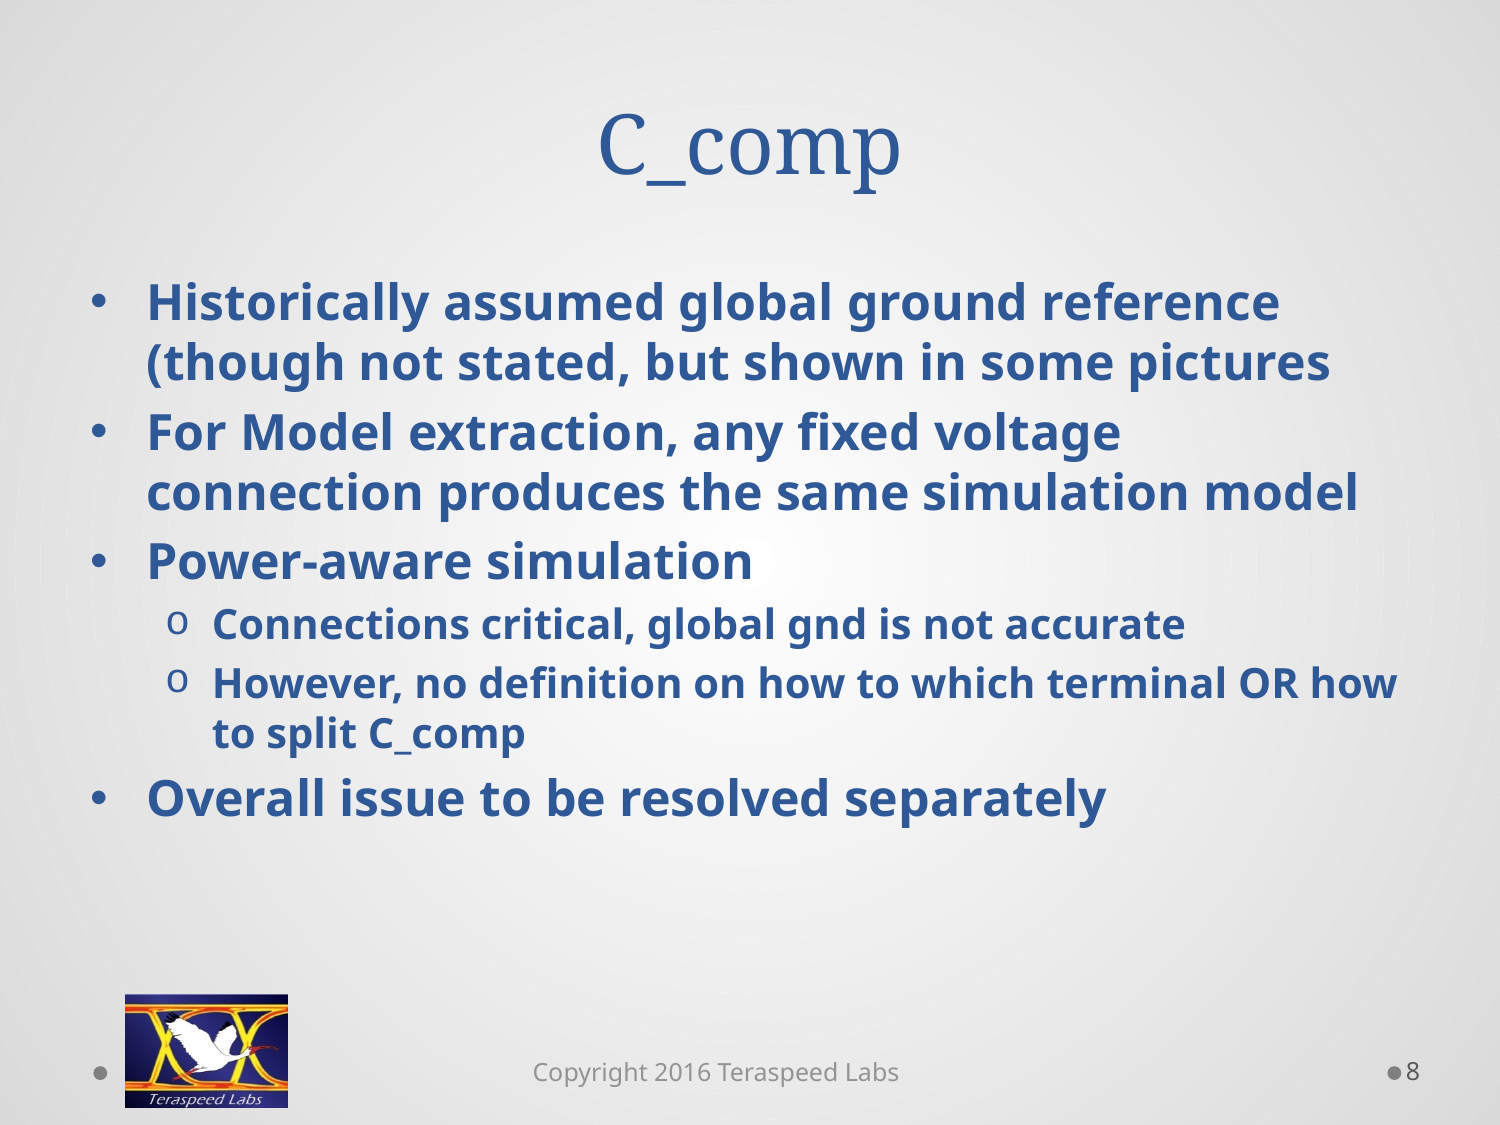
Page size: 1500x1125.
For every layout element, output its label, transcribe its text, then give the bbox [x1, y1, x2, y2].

picture [125, 1005, 288, 1108]
footer Copyright 2016 Teraspeed Labs [525, 1043, 993, 1103]
list Historically assumed global ground reference (though not stated, but shown in some pictures For Model extraction, any fixed voltage connection produces the same simulation model Power-aware simulation Connections critical, global gnd is not accurate However, no definition on how to which terminal OR how to split C_comp Overall issue to be resolved separately [75, 262, 1425, 1005]
title C_comp [75, 0, 1425, 262]
slide_number 8 [1401, 1042, 1494, 1103]
